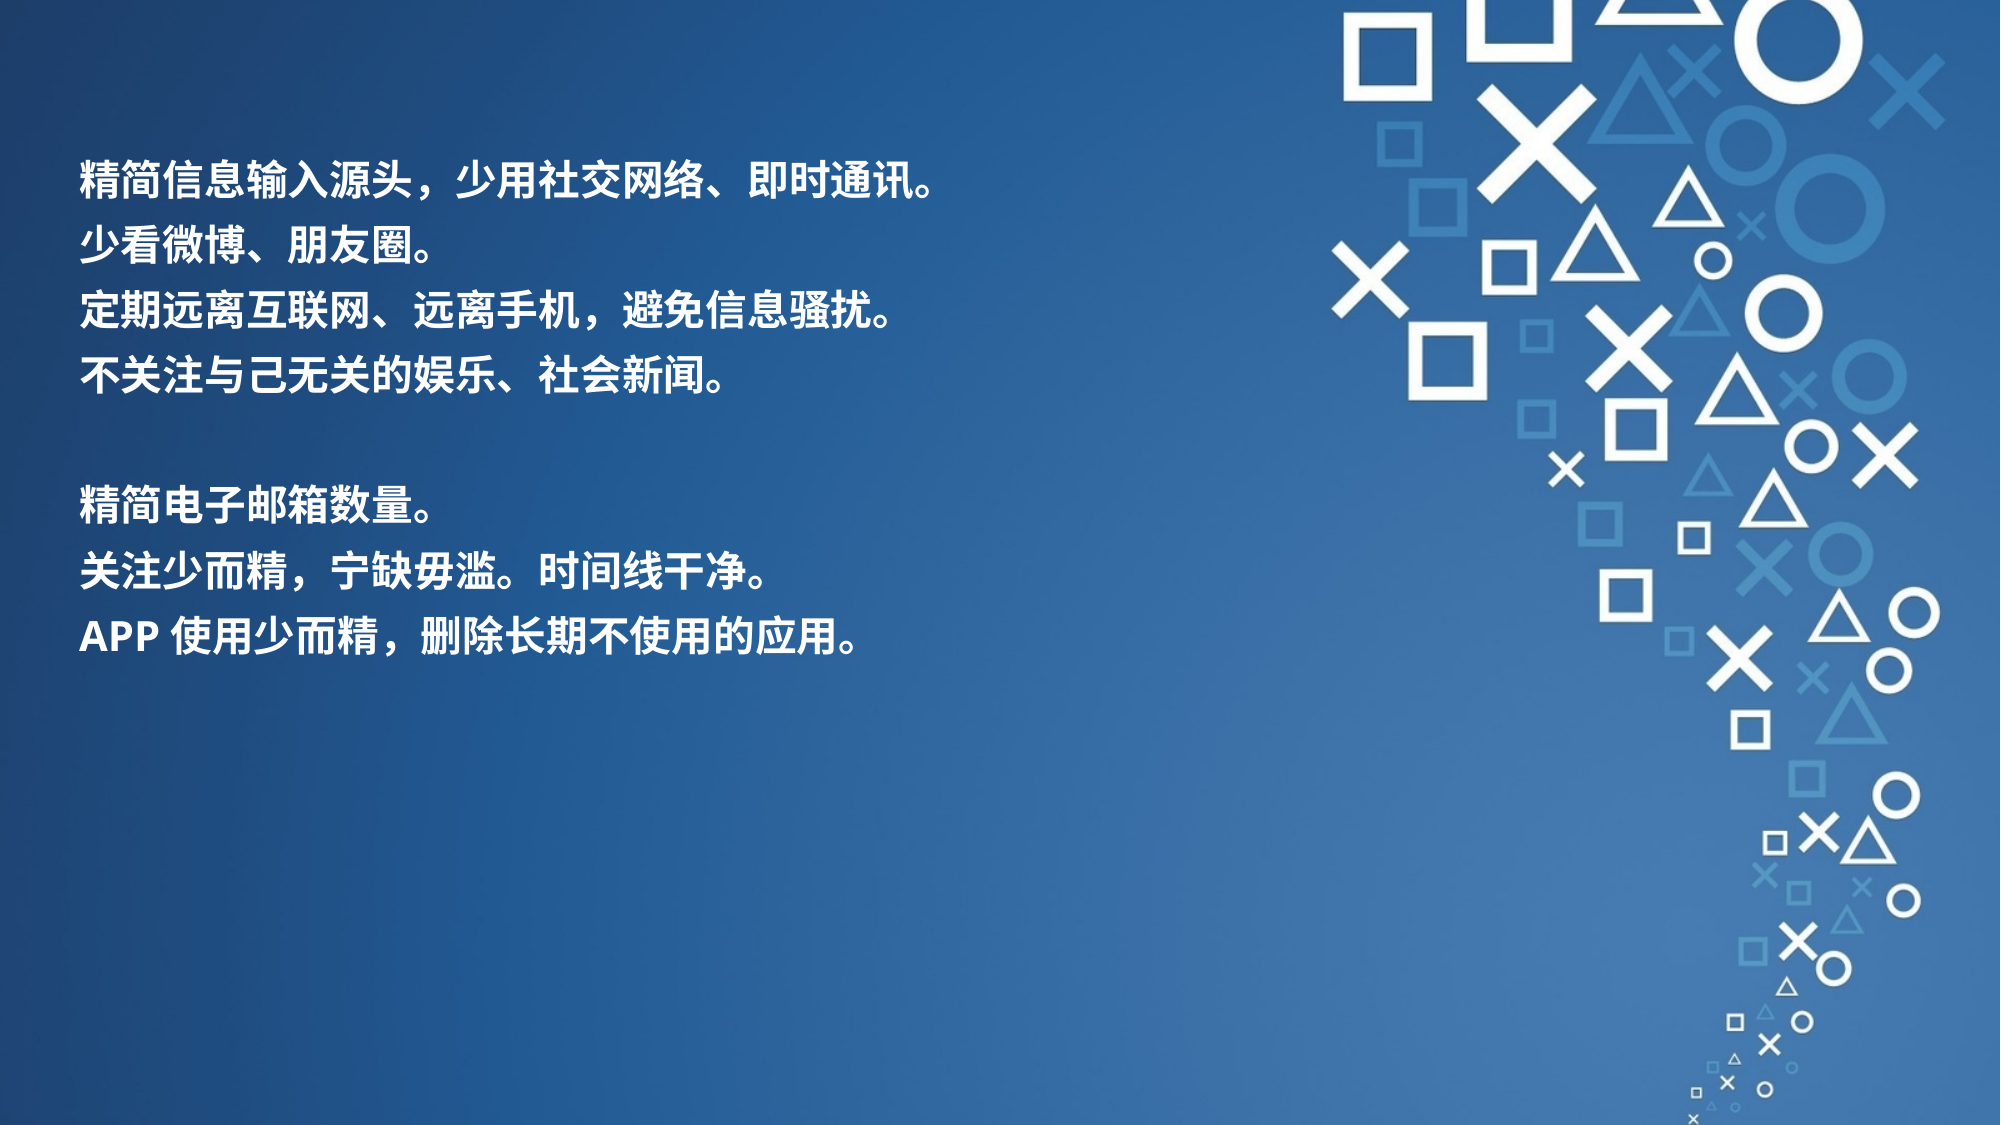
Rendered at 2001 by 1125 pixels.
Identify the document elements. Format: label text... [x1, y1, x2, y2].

picture [0, 0, 2000, 1125]
text_box 精简信息输入源头，少用社交网络、即时通讯。 少看微博、朋友圈。 定期远离互联网、远离手机，避免信息骚扰。 不关注与己无关的娱乐、社会新闻。 精简电子邮箱数量。 关注少而精，宁缺毋滥。时间线干净。 APP使用少而精，删除长期不使用的应用。 [64, 131, 1318, 667]
